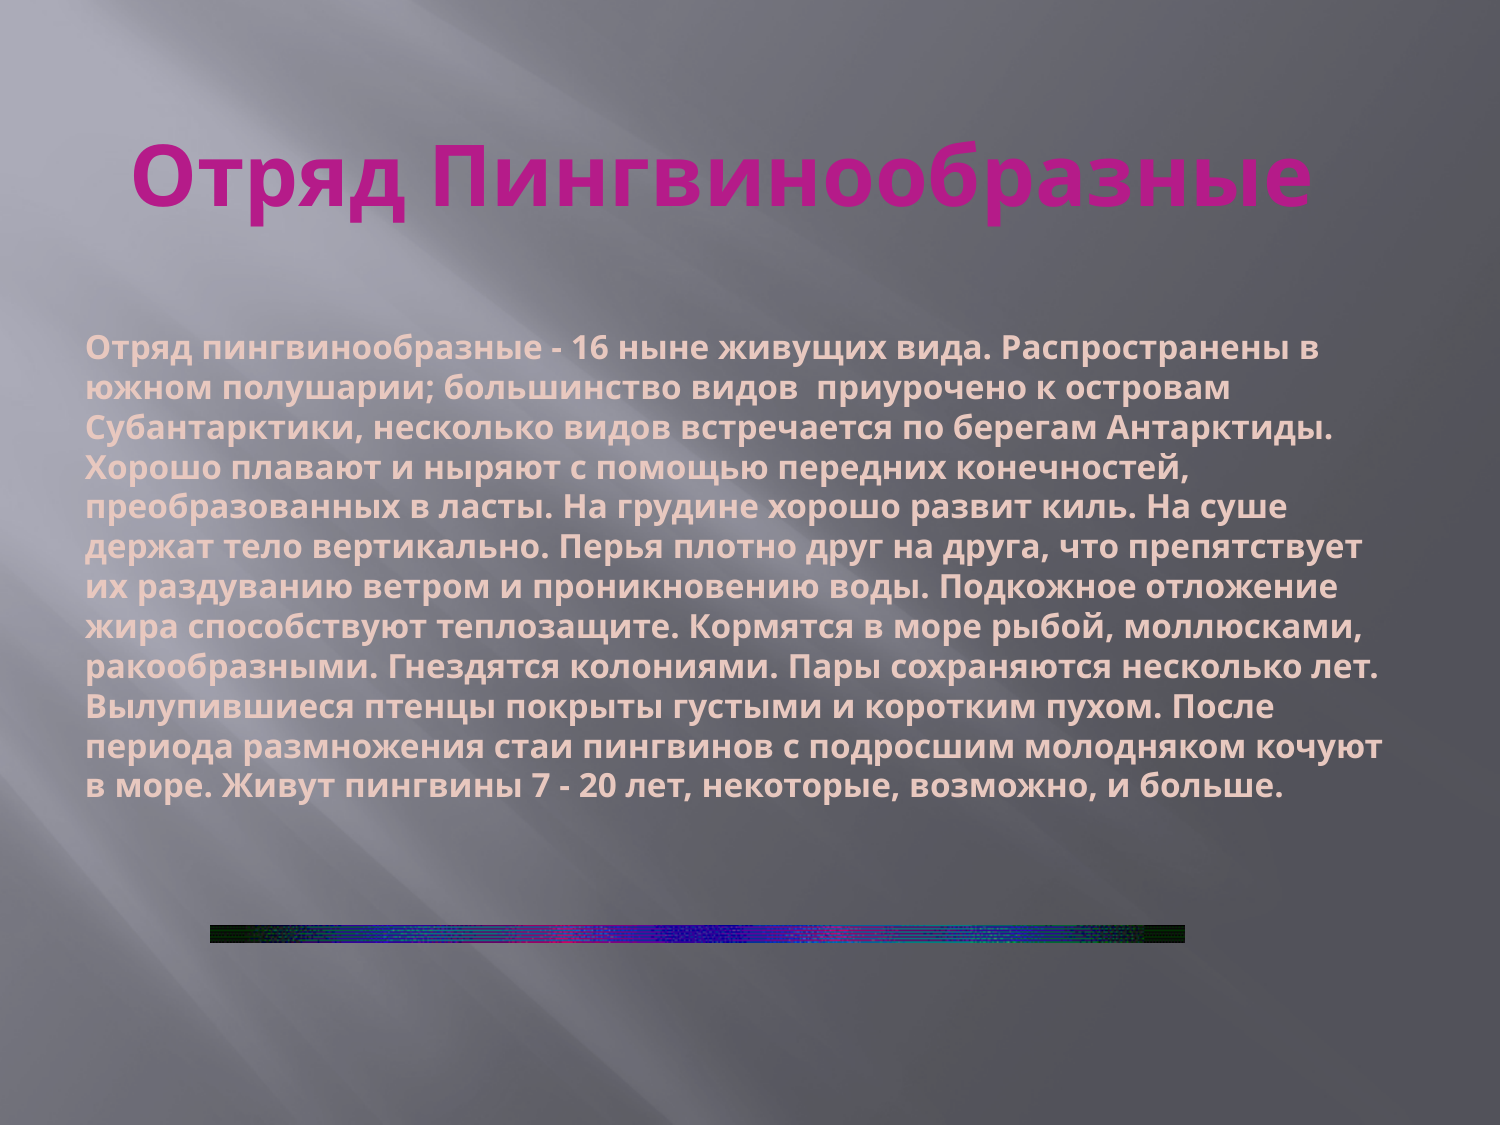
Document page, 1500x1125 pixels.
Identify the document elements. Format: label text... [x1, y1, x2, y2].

picture [210, 925, 1185, 944]
title Отряд Пингвинообразные Отряд пингвинообразные - 16 ныне живущих вида. Распространены в южном полушарии; большинство видов приурочено к островам Субантарктики, несколько видов встречается по берегам Антарктиды. Хорошо плавают и ныряют с помощью передних конечностей, преобразованных в ласты. На грудине хорошо развит киль. На суше держат тело вертикально. Перья плотно друг на друга, что препятствует их раздуванию ветром и проникновению воды. Подкожное отложение жира способствуют теплозащите. Кормятся в море рыбой, моллюсками, ракообразными. Гнездятся колониями. Пары сохраняются несколько лет. Вылупившиеся птенцы покрыты густыми и коротким пухом. После периода размножения стаи пингвинов с подросшим молодняком кочуют в море. Живут пингвины 7 - 20 лет, некоторые, возможно, и больше. [70, 58, 1421, 868]
